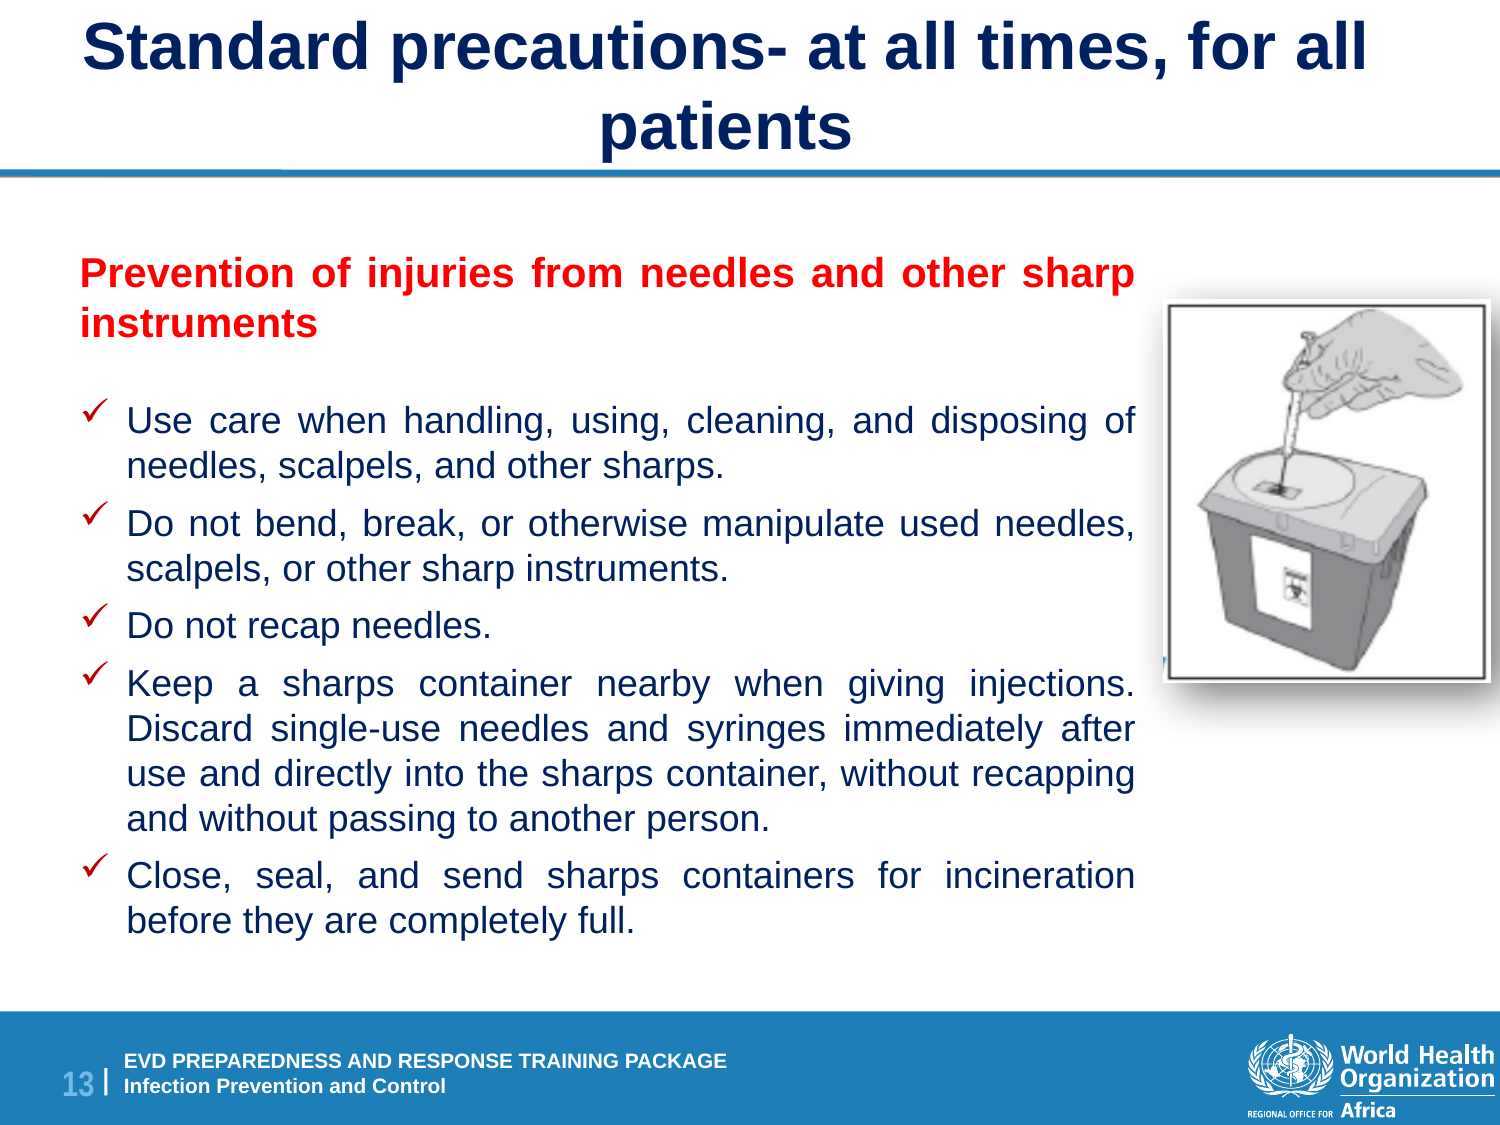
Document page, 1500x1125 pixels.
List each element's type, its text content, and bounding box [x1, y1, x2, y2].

text_box Standard precautions- at all times, for all patients [41, 0, 1412, 171]
picture [1163, 299, 1492, 683]
text_box Prevention of injuries from needles and other sharp instruments Use care when handling, using, cleaning, and disposing of needles, scalpels, and other sharps. Do not bend, break, or otherwise manipulate used needles, scalpels, or other sharp instruments. Do not recap needles. Keep a sharps container nearby when giving injections. Discard single-use needles and syringes immediately after use and directly into the sharps container, without recapping and without passing to another person. Close, seal, and send sharps containers for incineration before they are completely full. [64, 238, 1151, 949]
